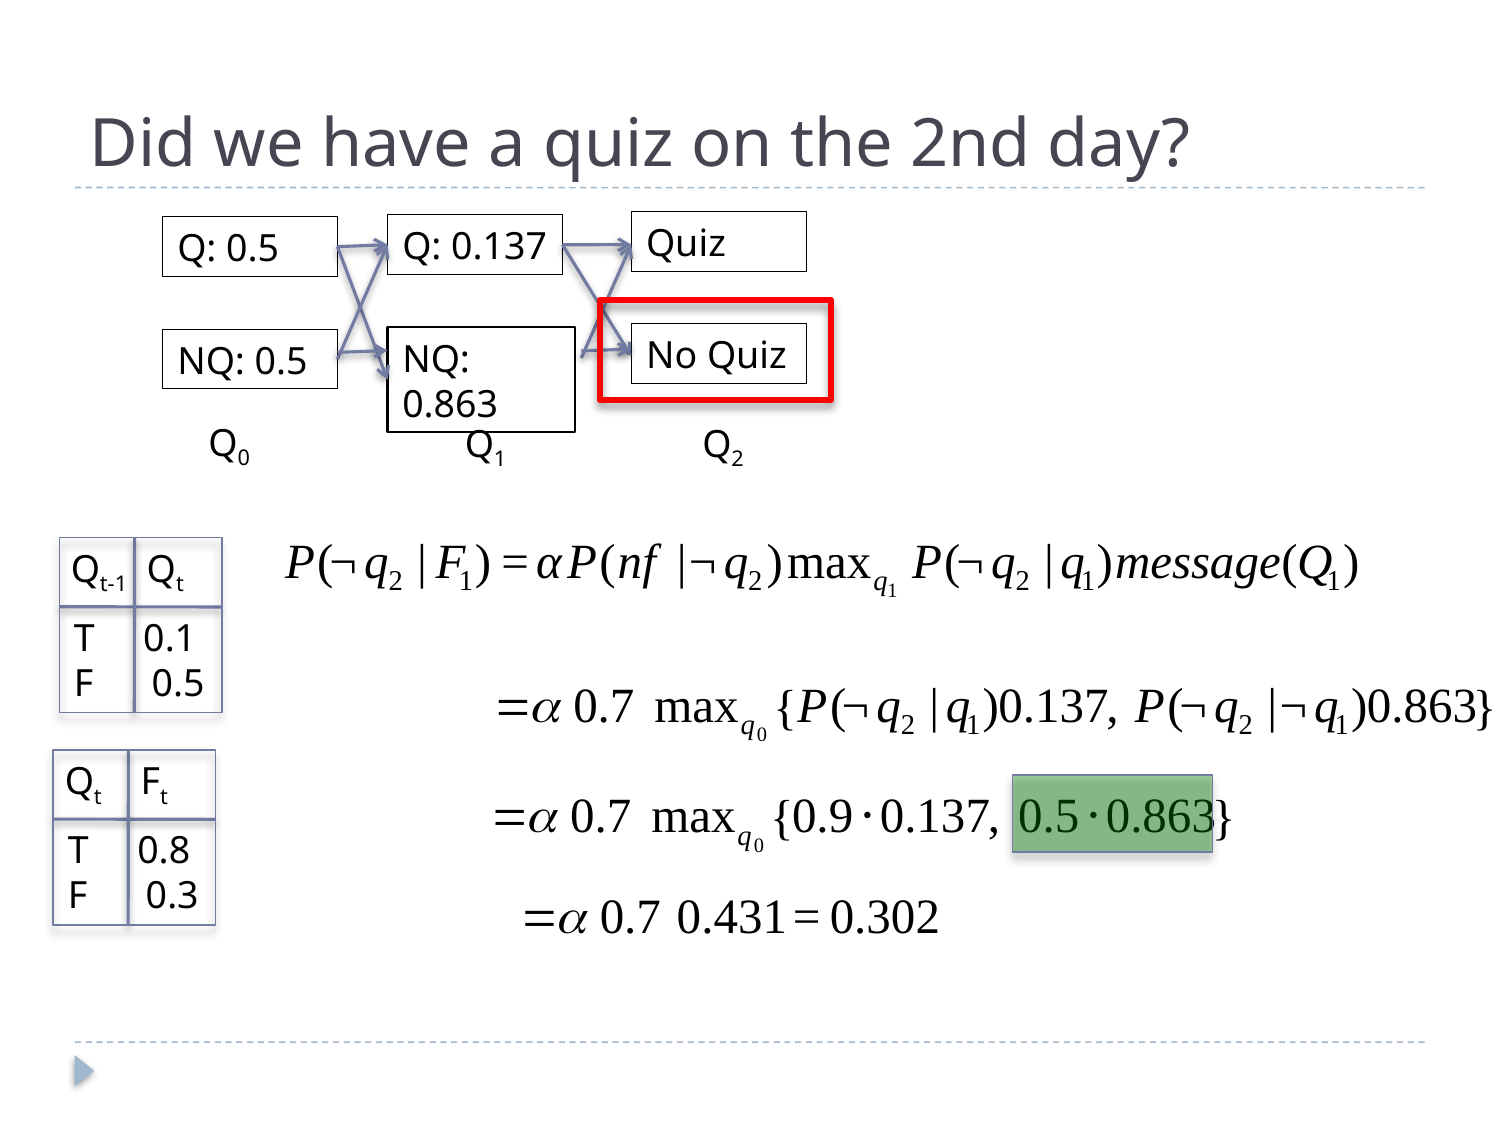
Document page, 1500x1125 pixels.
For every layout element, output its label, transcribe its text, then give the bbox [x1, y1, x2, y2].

text_box [1012, 774, 1213, 787]
text_box Q2 [687, 412, 807, 479]
text_box Quiz [631, 211, 807, 272]
text_box Q: 0.5 [162, 216, 338, 277]
title Did we have a quiz on the 2nd day? [75, 24, 1425, 188]
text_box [49, 749, 216, 926]
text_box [581, 348, 632, 352]
text_box Q1 [449, 412, 569, 479]
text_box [581, 244, 632, 348]
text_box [484, 787, 1240, 858]
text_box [562, 245, 581, 357]
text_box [337, 245, 388, 350]
text_box Q0 [193, 411, 375, 478]
text_box NQ: 0.5 [162, 329, 338, 389]
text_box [513, 896, 943, 938]
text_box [487, 676, 1500, 748]
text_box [55, 537, 388, 713]
text_box Q: 0.137 [387, 214, 563, 275]
text_box [599, 299, 832, 401]
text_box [276, 537, 1363, 604]
text_box NQ: 0.863 [387, 327, 575, 433]
